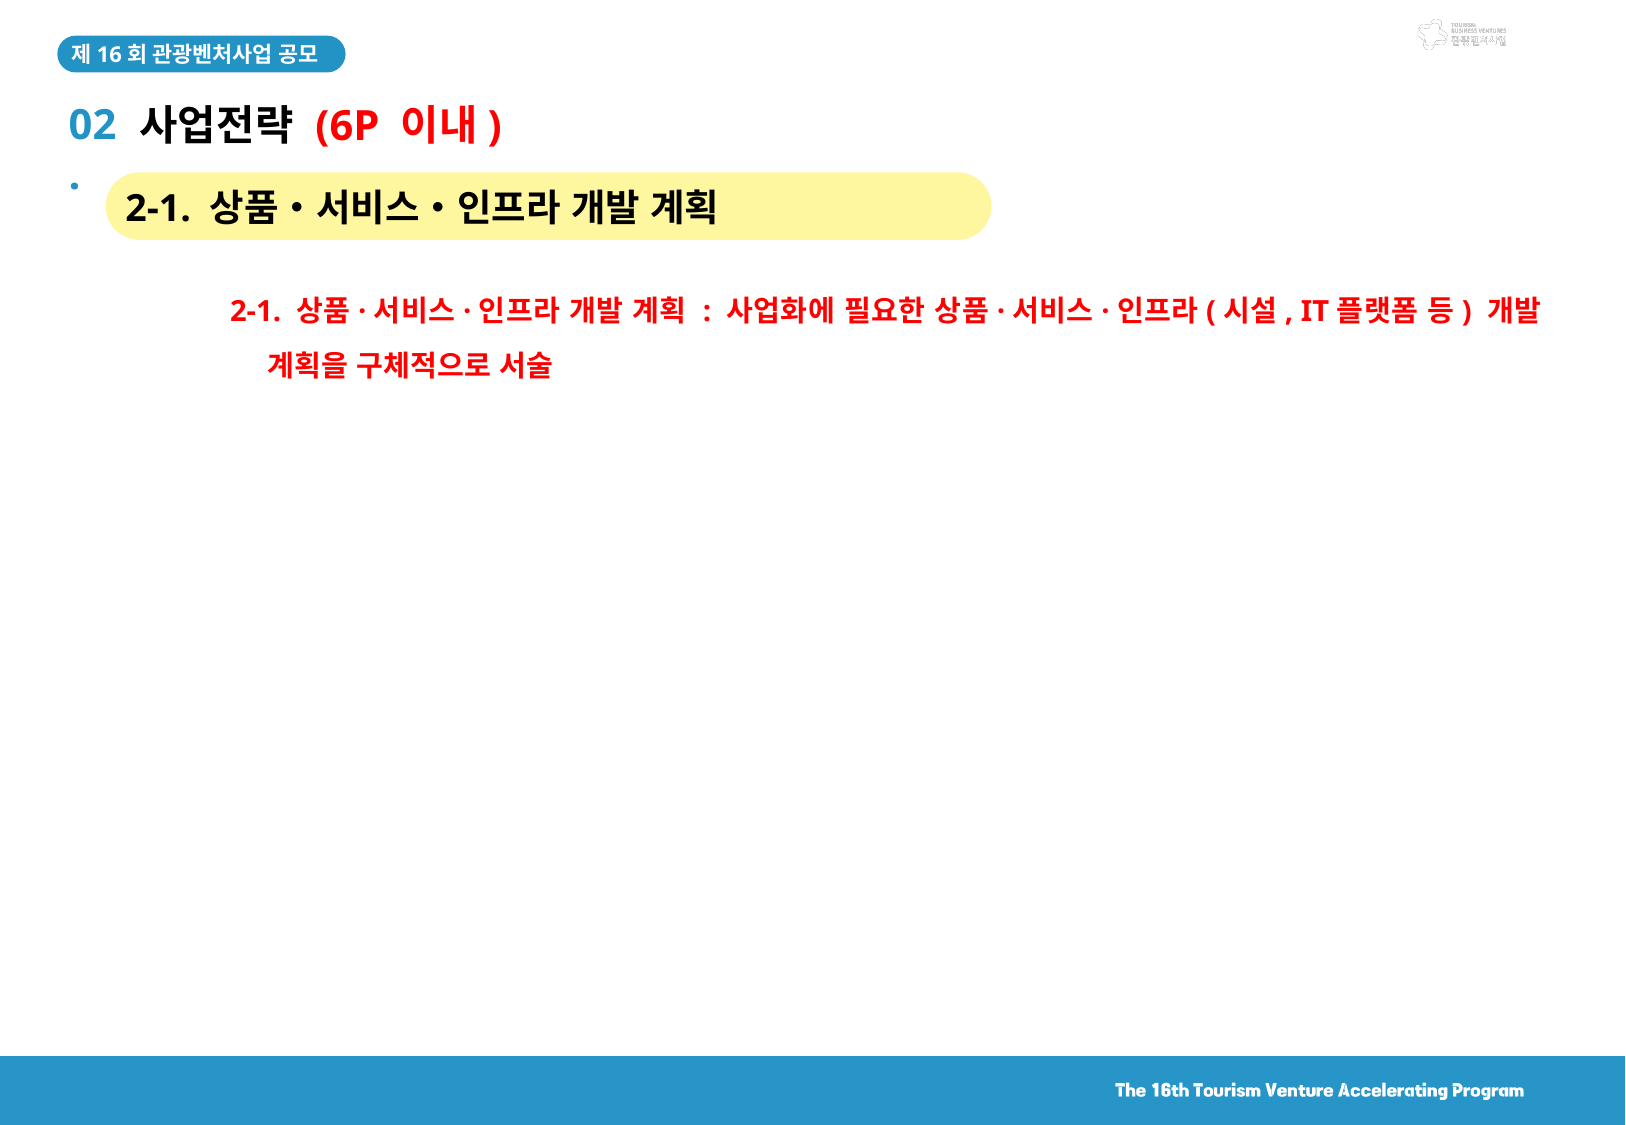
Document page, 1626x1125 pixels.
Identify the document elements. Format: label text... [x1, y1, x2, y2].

text_box 2-1. 상품‧서비스‧인프라 개발 계획 [104, 171, 993, 241]
text_box 02. [68, 98, 122, 199]
text_box 2-1. 상품·서비스·인프라 개발 계획 : 사업화에 필요한 상품·서비스·인프라(시설, IT플랫폼 등) 개발 계획을 구체적으로 서술 [215, 263, 1557, 391]
text_box 제16회 관광벤처사업 공모 [56, 34, 347, 74]
text_box 사업전략 (6P 이내) [139, 98, 784, 149]
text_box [1417, 19, 1506, 50]
picture [887, 1082, 1524, 1103]
